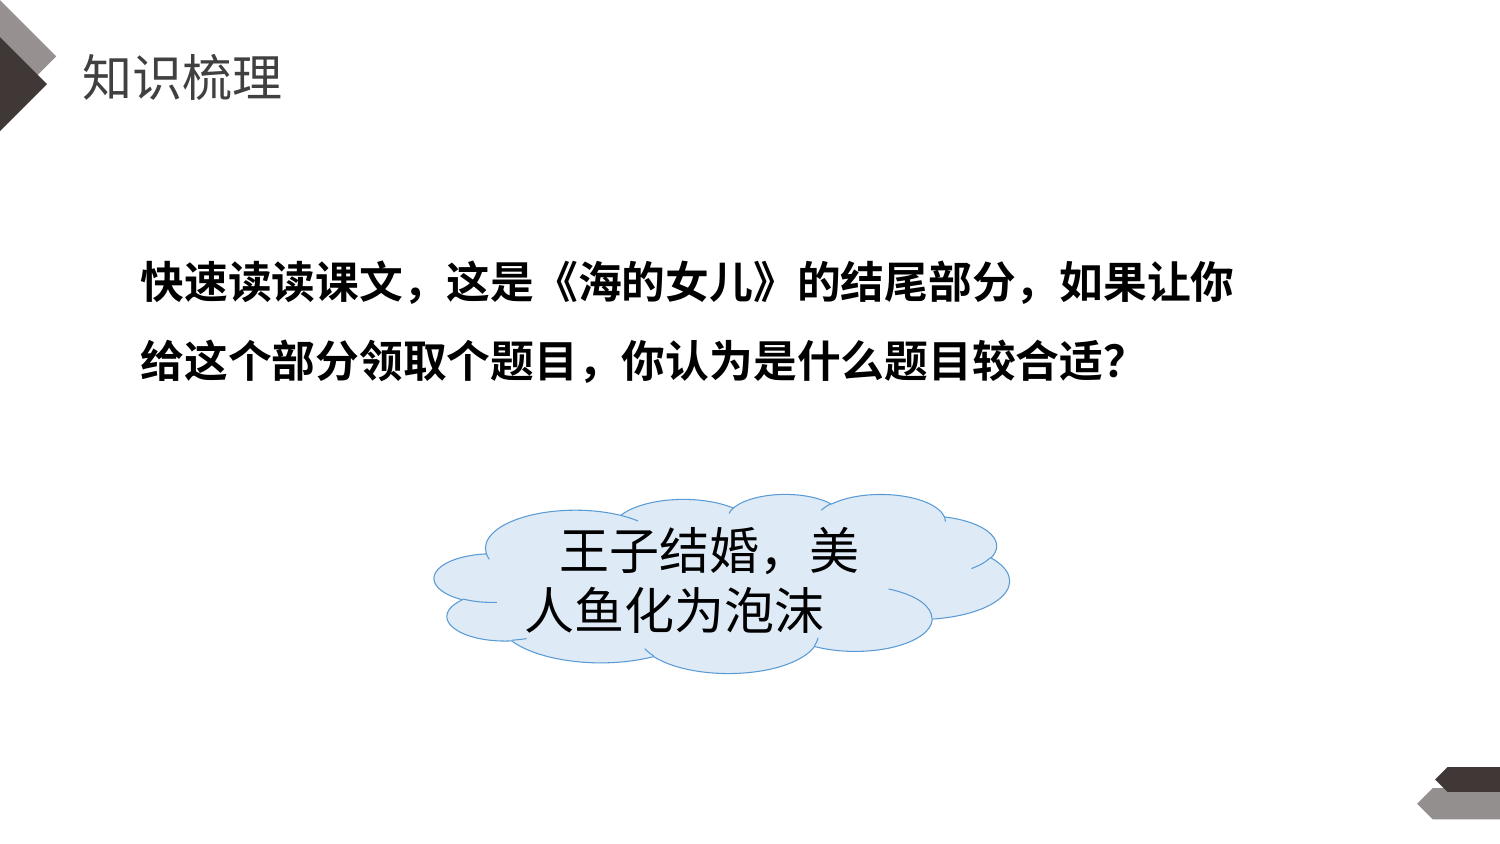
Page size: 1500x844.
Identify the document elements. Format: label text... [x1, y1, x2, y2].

text_box 王子结婚，美 人鱼化为泡沫 [433, 493, 1011, 675]
text_box 知识梳理 [71, 40, 579, 113]
text_box 快速读读课文，这是《海的女儿》的结尾部分，如果让你给这个部分领取个题目，你认为是什么题目较合适？ [129, 222, 1285, 392]
